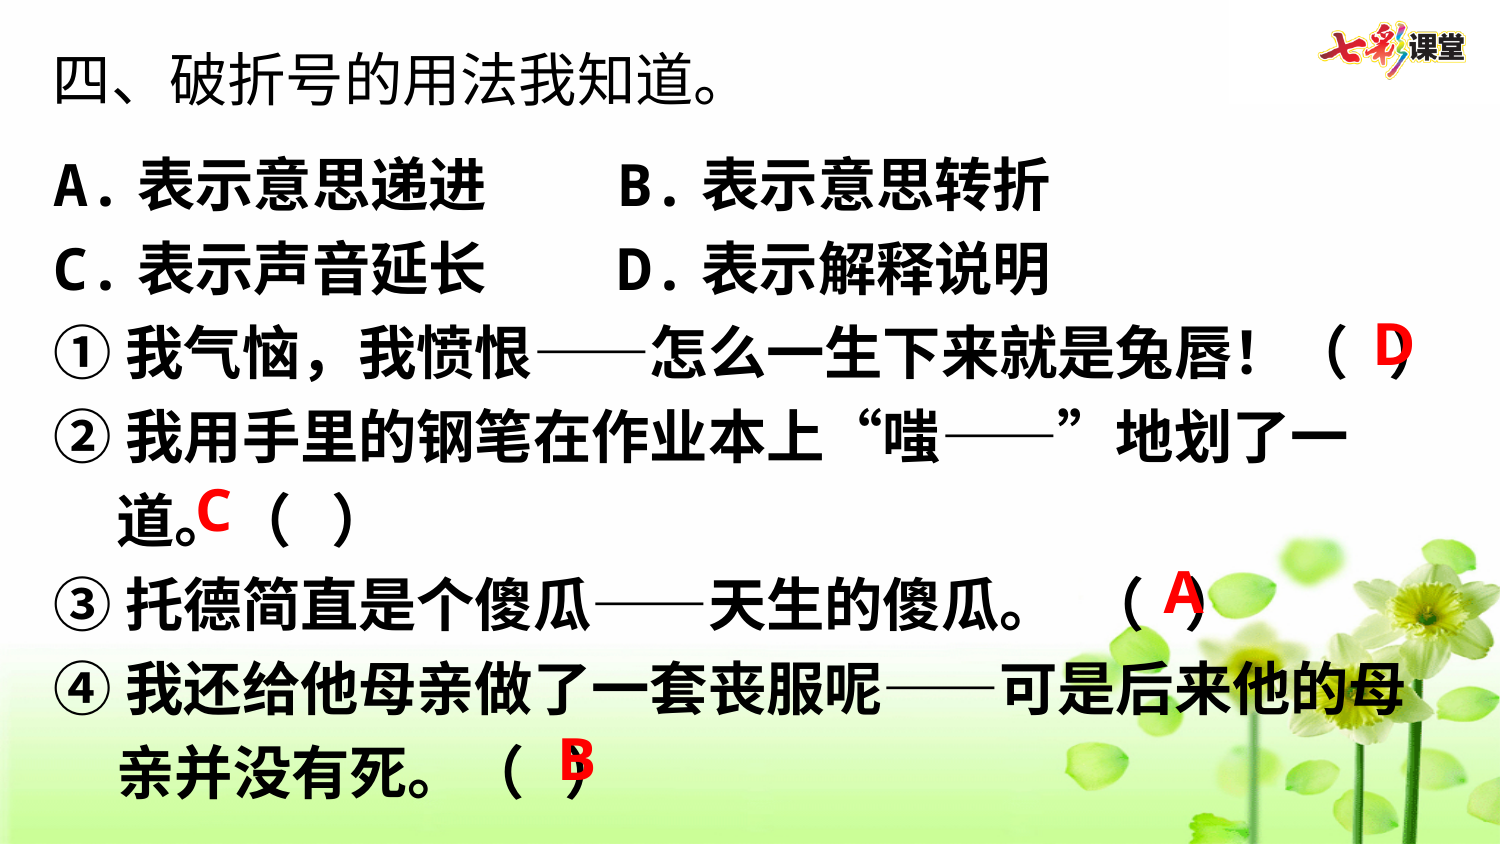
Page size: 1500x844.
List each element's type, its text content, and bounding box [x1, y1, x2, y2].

text_box A.表示意思递进 B.表示意思转折 C.表示声音延长 D.表示解释说明 ①我气恼，我愤恨——怎么一生下来就是兔唇！（ ） ②我用手里的钢笔在作业本上“嗤——”地划了一道。（ ） ③托德简直是个傻瓜——天生的傻瓜。 （ ） ④我还给他母亲做了一套丧服呢——可是后来他的母亲并没有死。（ ） [42, 128, 1459, 812]
text_box D [1360, 300, 1463, 383]
text_box A [1152, 549, 1230, 631]
text_box C [183, 467, 262, 550]
text_box 四、破折号的用法我知道。 [41, 37, 823, 119]
text_box B [545, 716, 624, 799]
picture [0, 0, 1500, 844]
